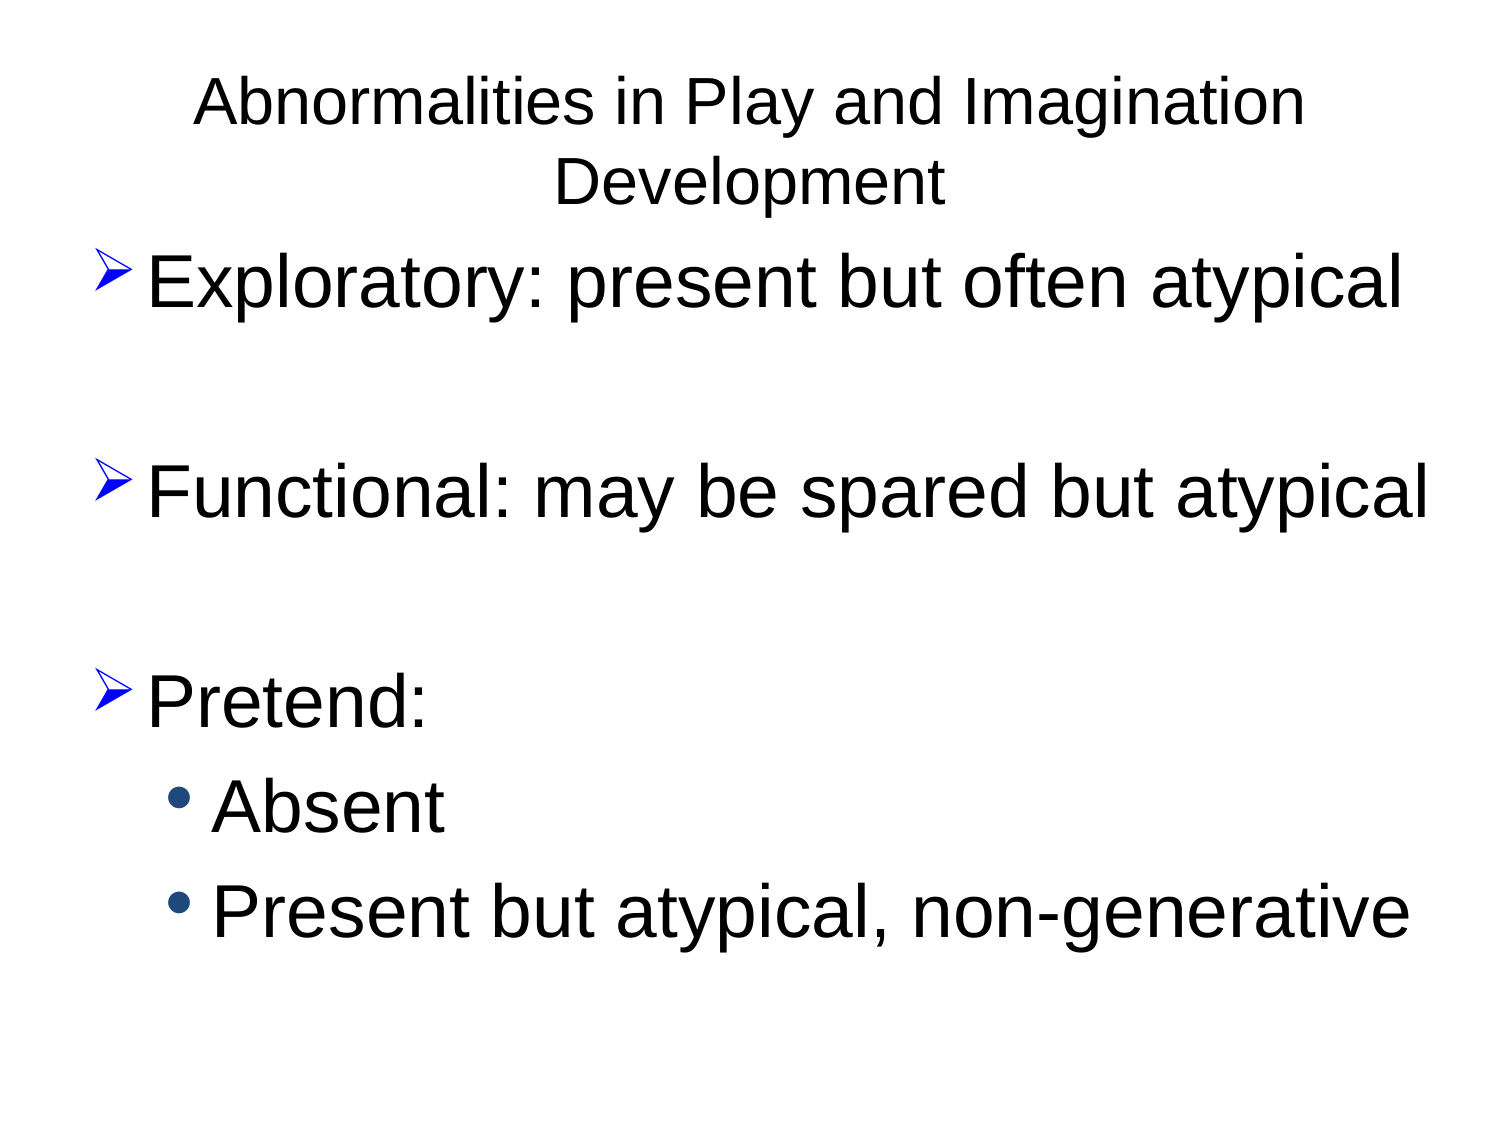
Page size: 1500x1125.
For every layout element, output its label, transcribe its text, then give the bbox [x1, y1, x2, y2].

text_box Abnormalities in Play and Imagination Development [50, 50, 1450, 225]
list Exploratory: present but often atypical Functional: may be spared but atypical Pretend: Absent Present but atypical, non-generative [75, 224, 1450, 1075]
